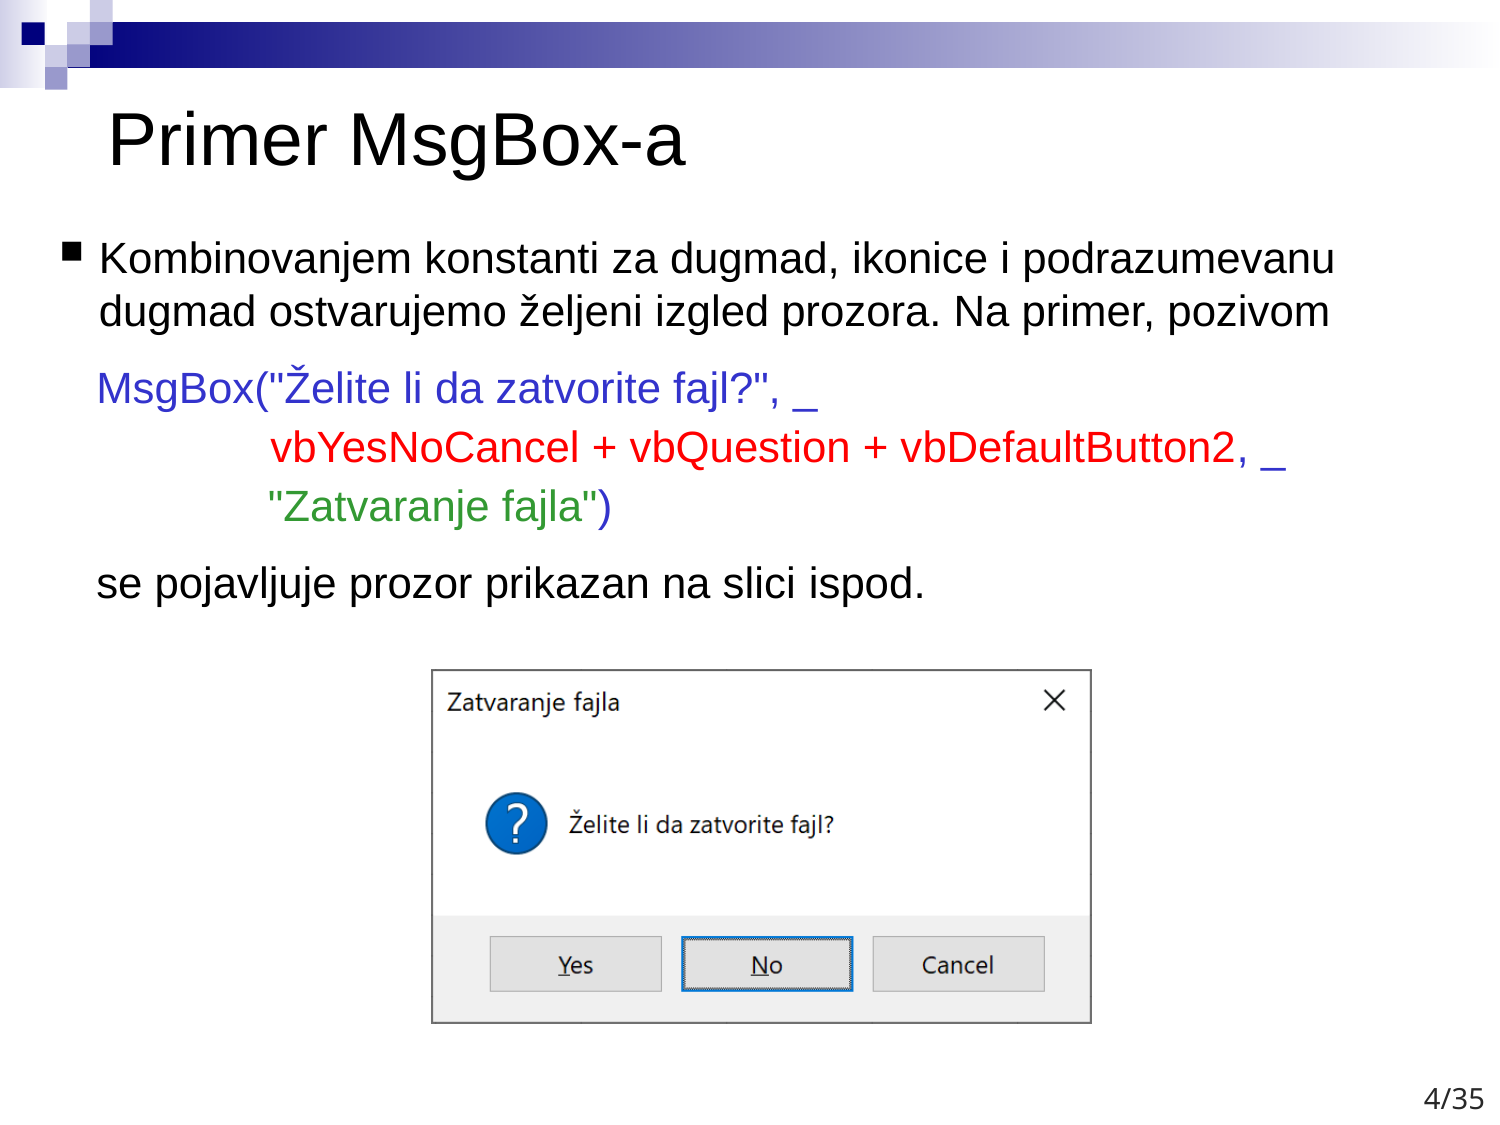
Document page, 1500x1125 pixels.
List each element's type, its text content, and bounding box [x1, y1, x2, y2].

picture [430, 669, 1092, 1024]
text_box Kombinovanjem konstanti za dugmad, ikonice i podrazumevanu dugmad ostvarujemo željeni izgled prozora. Na primer, pozivom MsgBox("Želite li da zatvorite fajl?", _ vbYesNoCancel + vbQuestion + vbDefaultButton2, _ "Zatvaranje fajla") se pojavljuje prozor prikazan na slici ispod. [50, 222, 1453, 622]
title Primer MsgBox-a [92, 75, 926, 197]
text_box 4/35 [1374, 1072, 1500, 1123]
